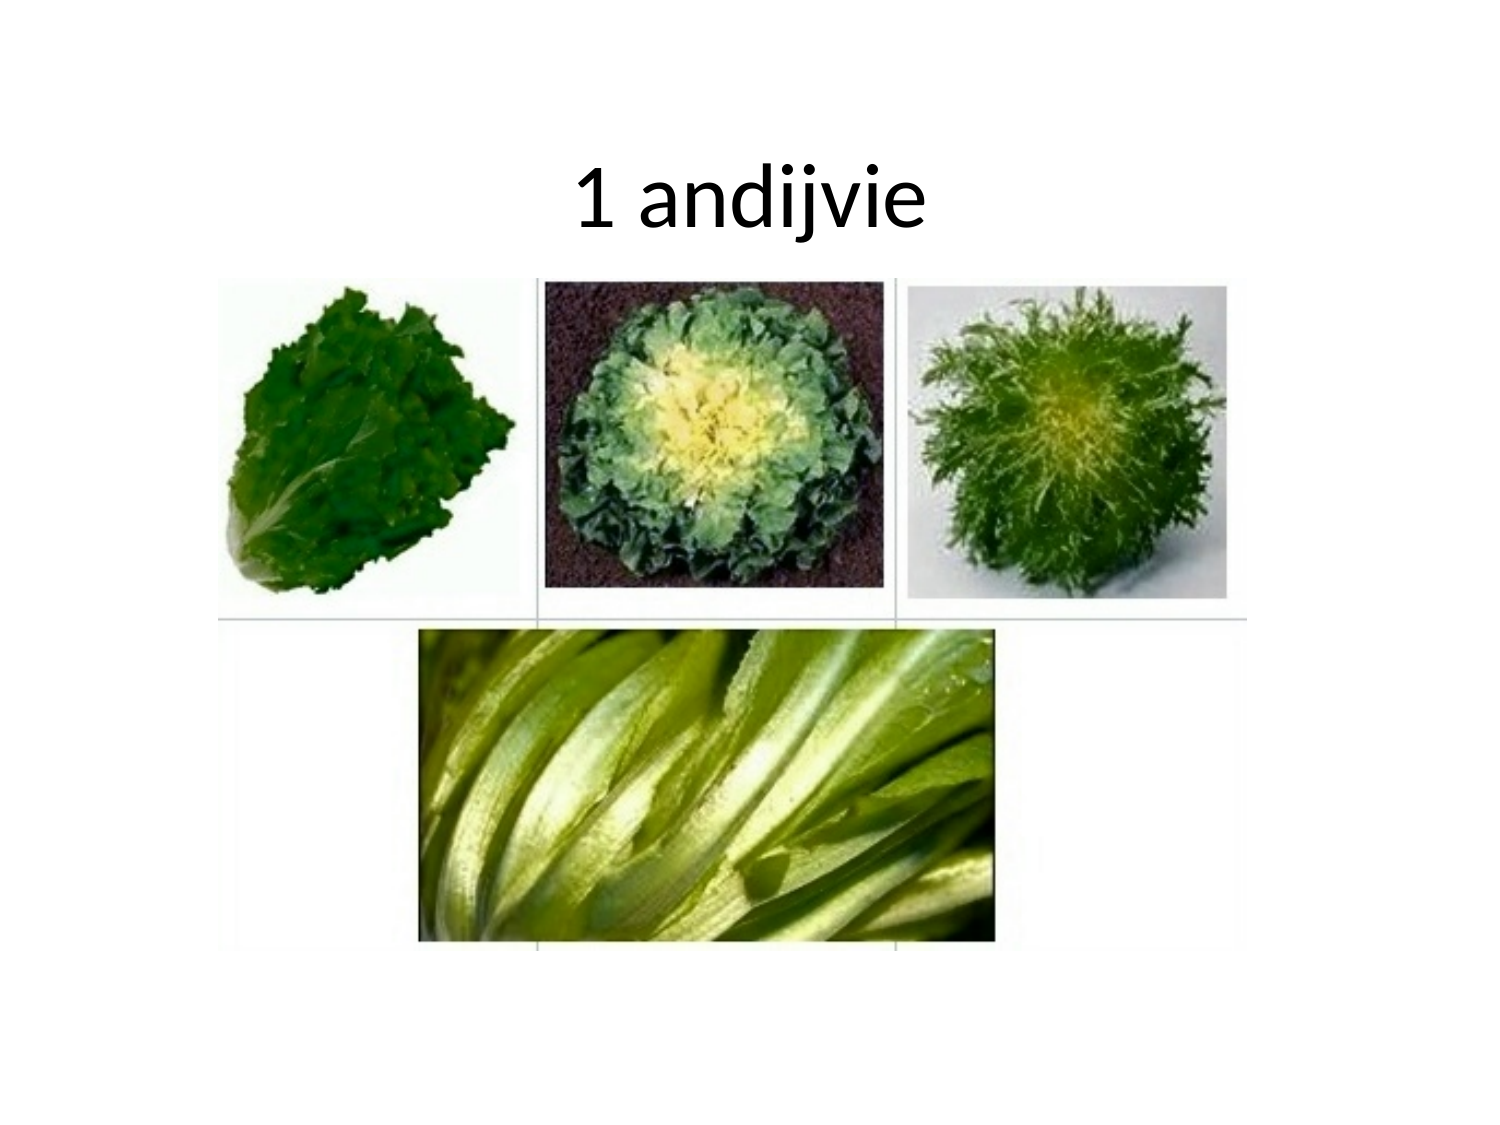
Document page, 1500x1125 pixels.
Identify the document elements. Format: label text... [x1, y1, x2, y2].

title 1 andijvie [123, 66, 1376, 315]
picture [218, 278, 1247, 952]
